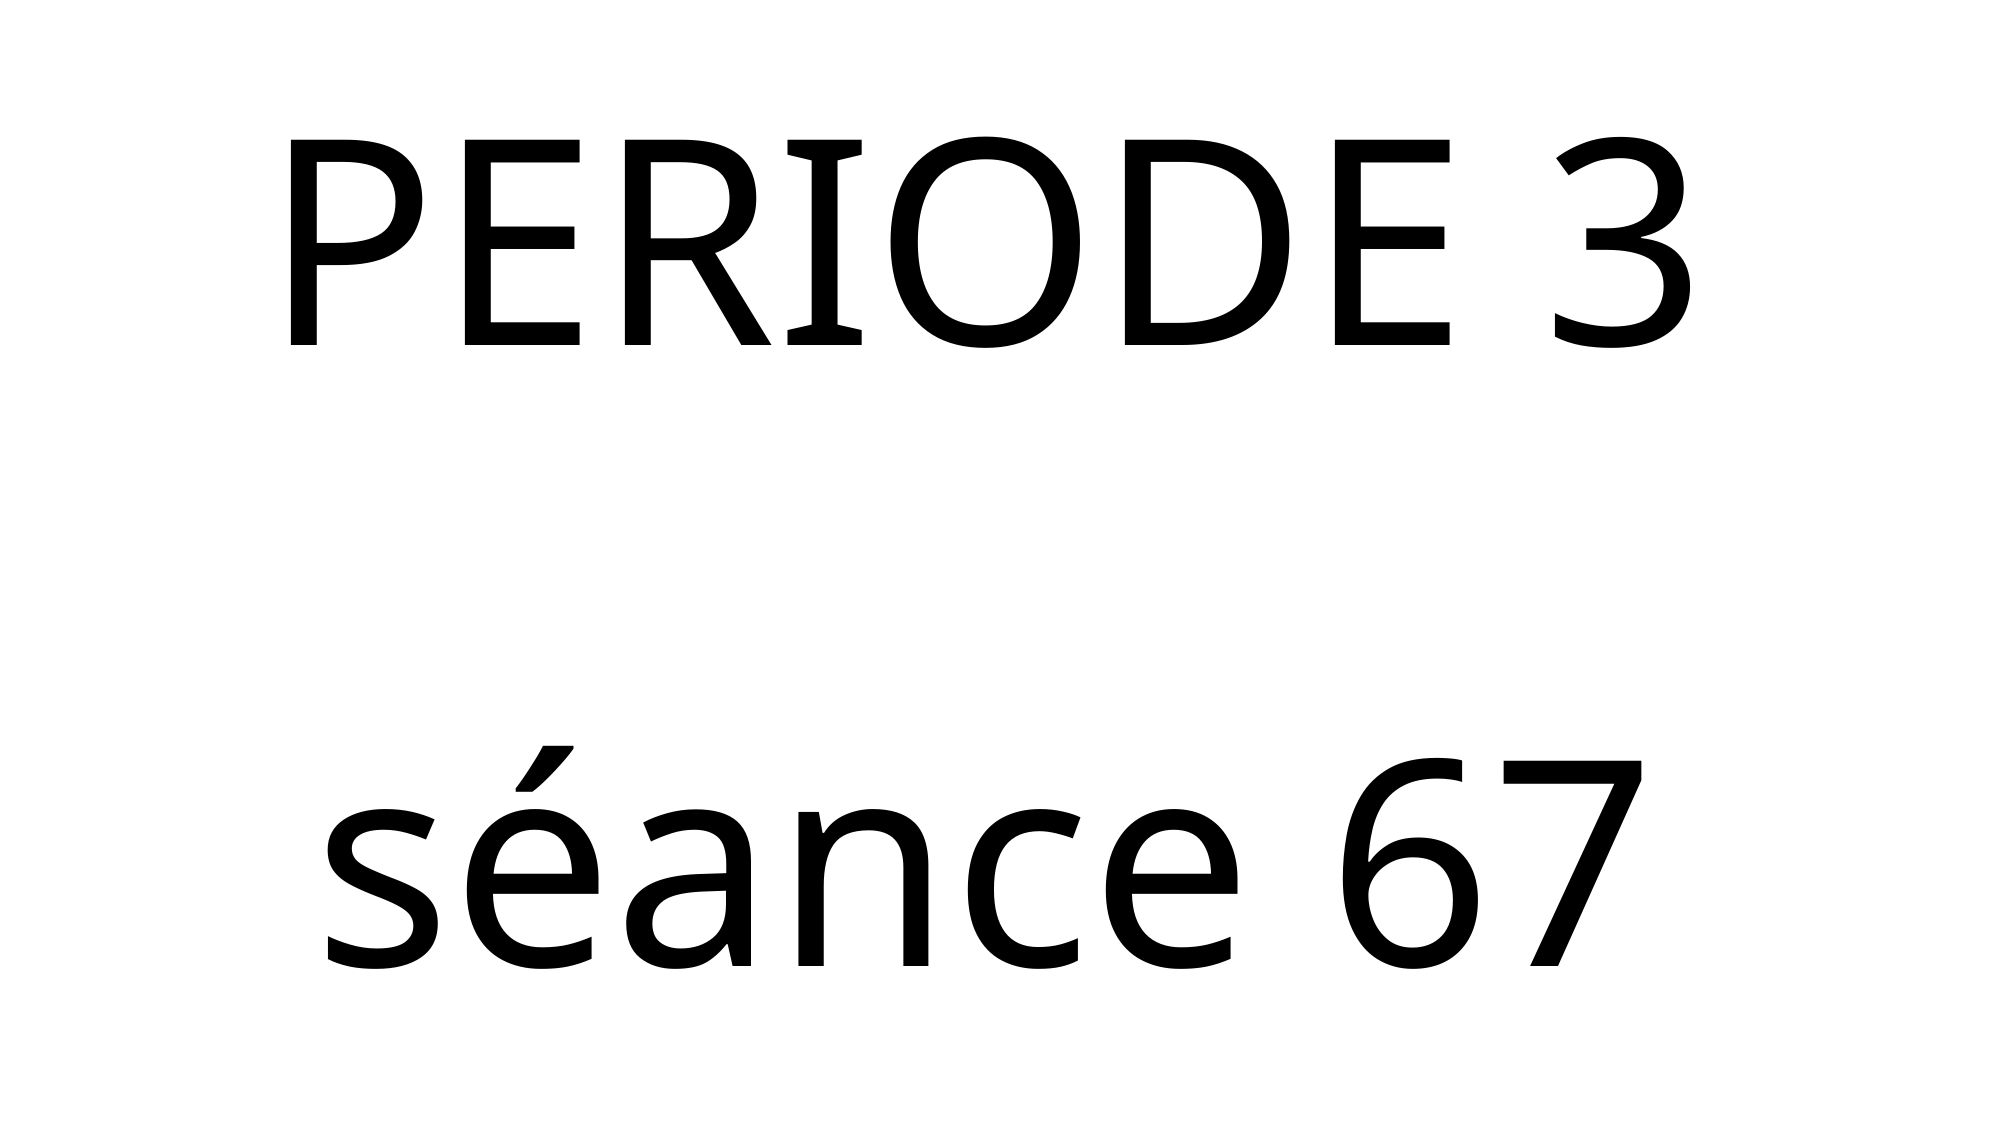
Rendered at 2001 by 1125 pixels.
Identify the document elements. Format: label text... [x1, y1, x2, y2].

title PERIODE 3 séance 67 [0, 0, 2000, 1125]
